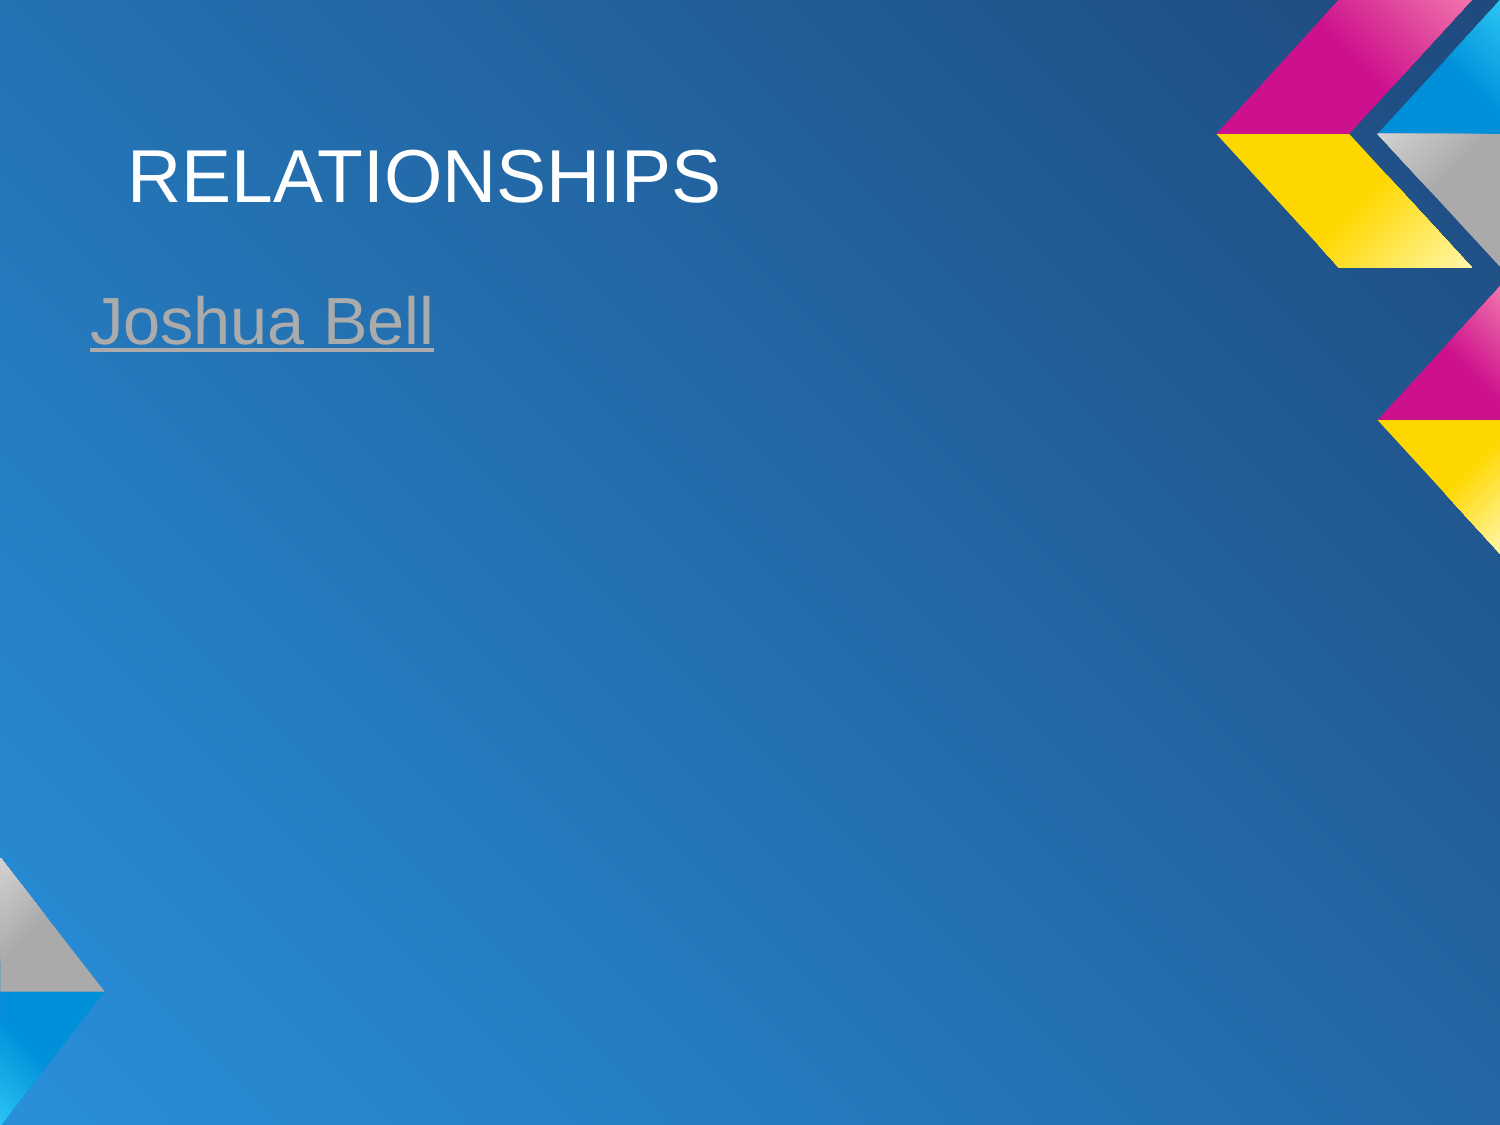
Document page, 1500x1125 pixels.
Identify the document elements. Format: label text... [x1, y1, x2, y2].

list Joshua Bell [75, 262, 1425, 931]
title RELATIONSHIPS [75, 14, 1204, 233]
